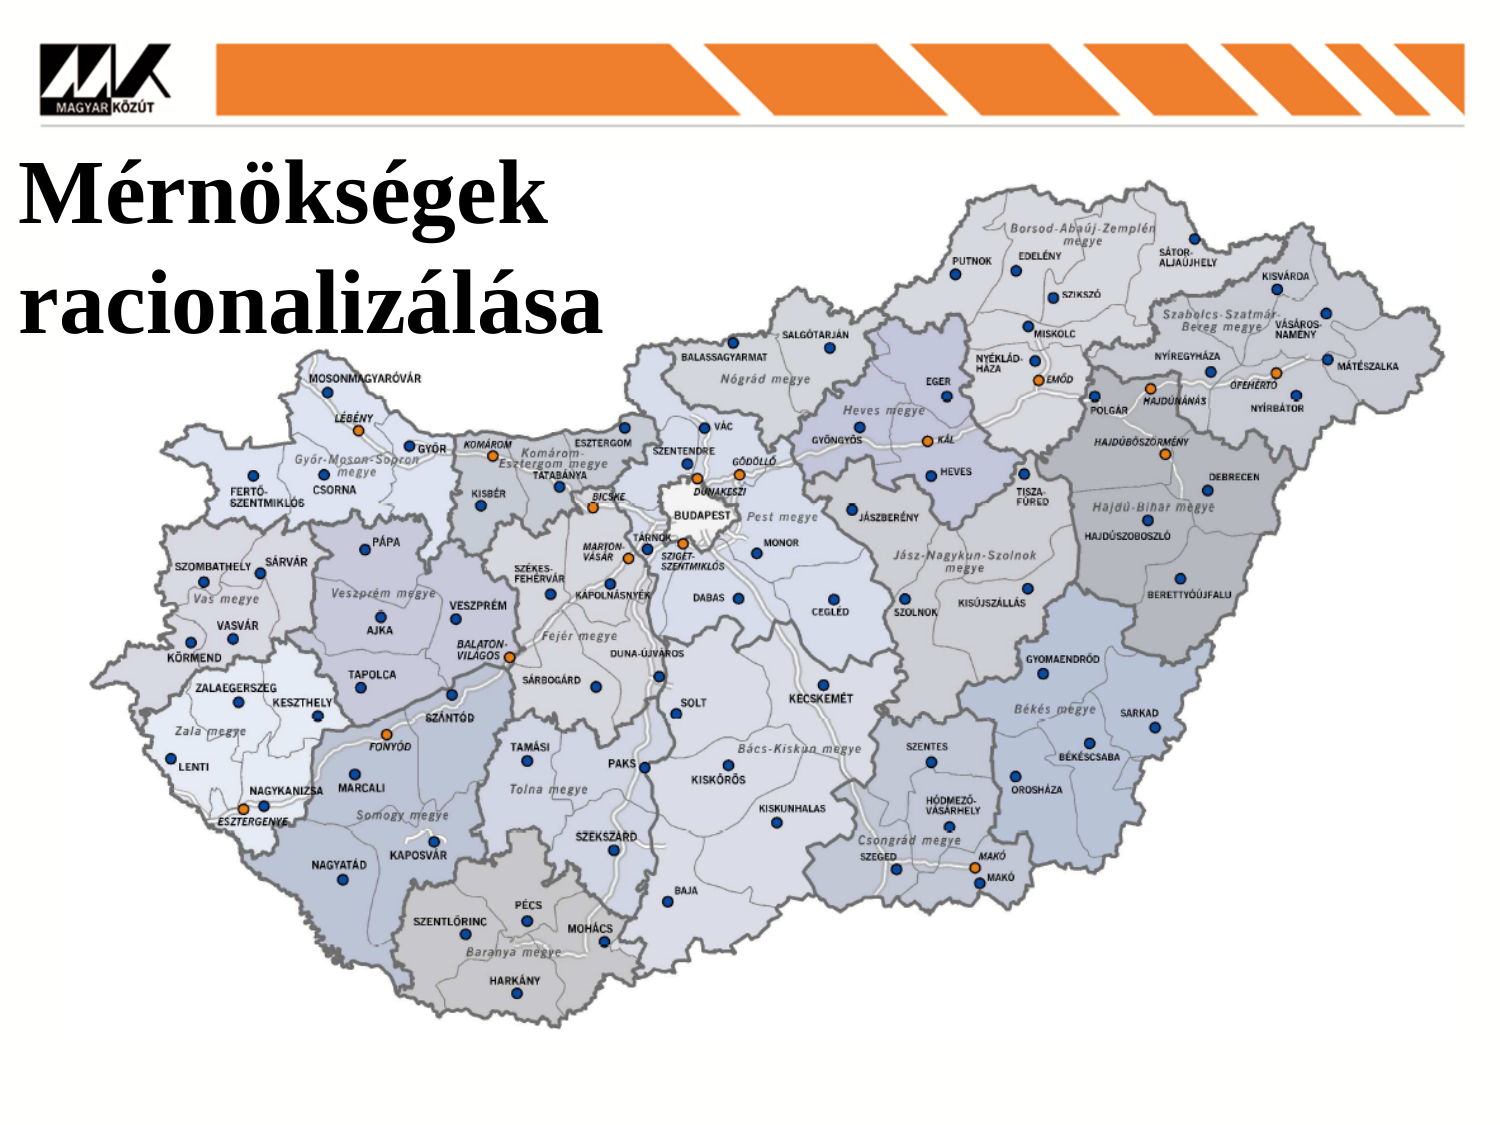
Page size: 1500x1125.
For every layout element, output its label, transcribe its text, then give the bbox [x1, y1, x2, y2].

text_box Mérnökségek racionalizálása [4, 124, 1483, 359]
picture [0, 0, 1500, 1125]
